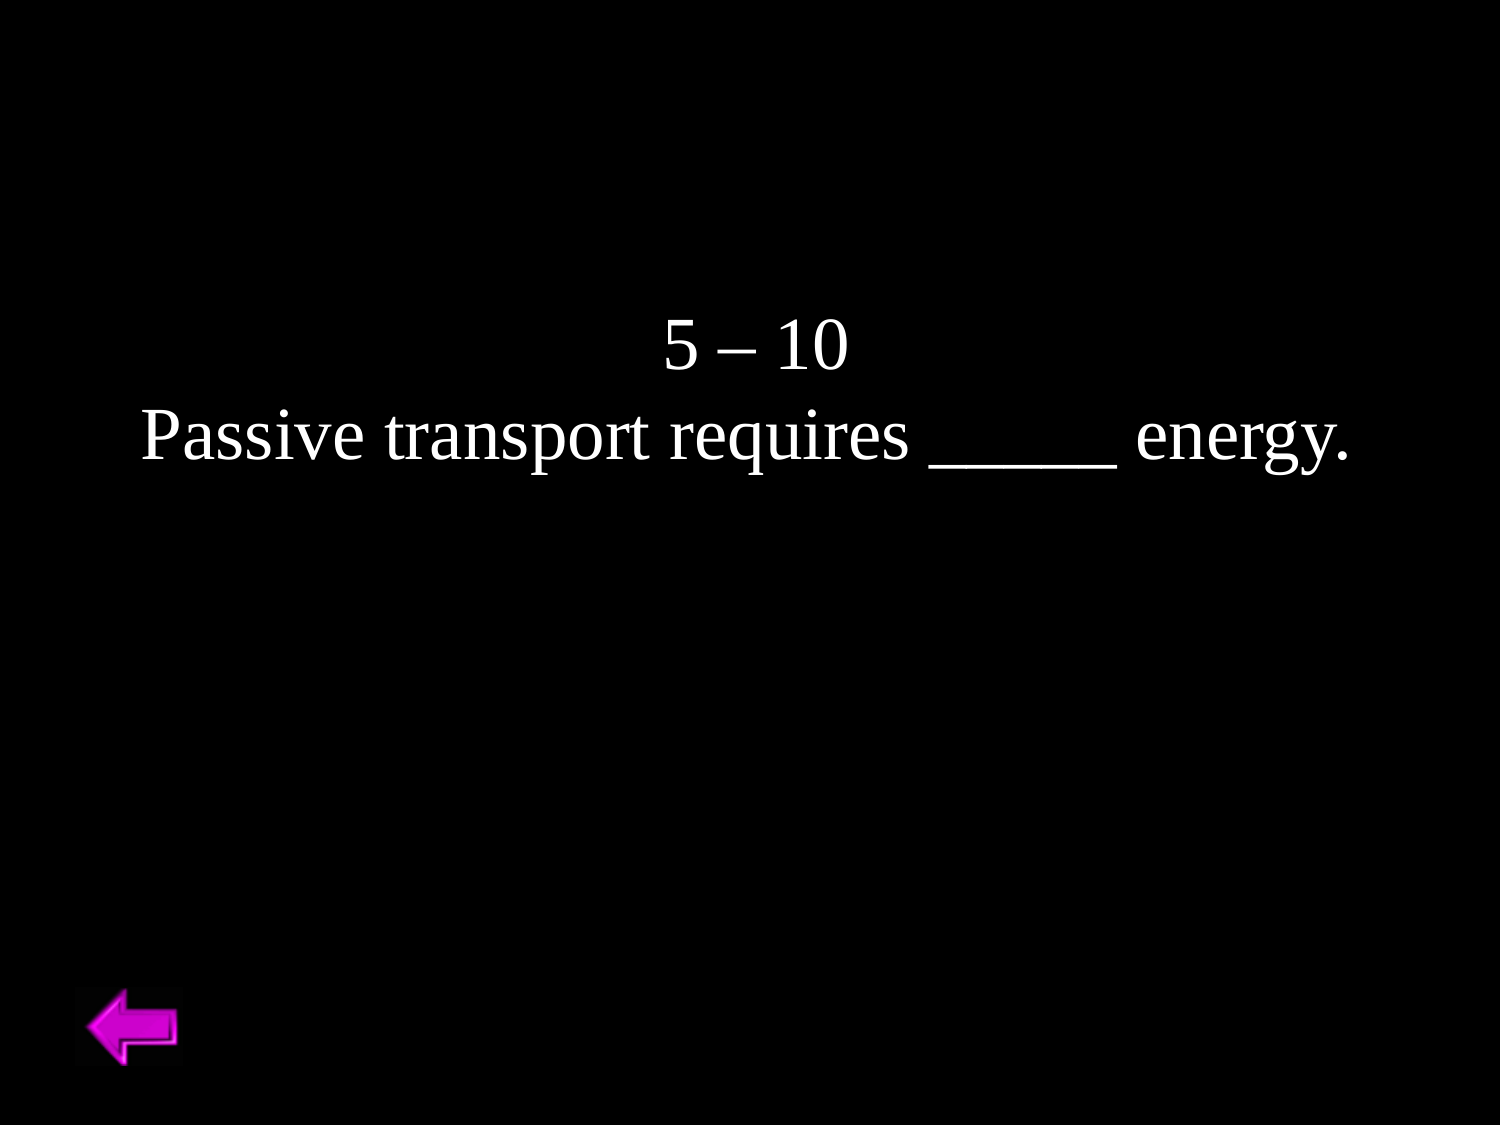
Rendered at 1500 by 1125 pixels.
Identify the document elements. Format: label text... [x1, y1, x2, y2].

picture [74, 987, 183, 1066]
text_box 5 – 10 Passive transport requires _____ energy. [24, 287, 1488, 483]
